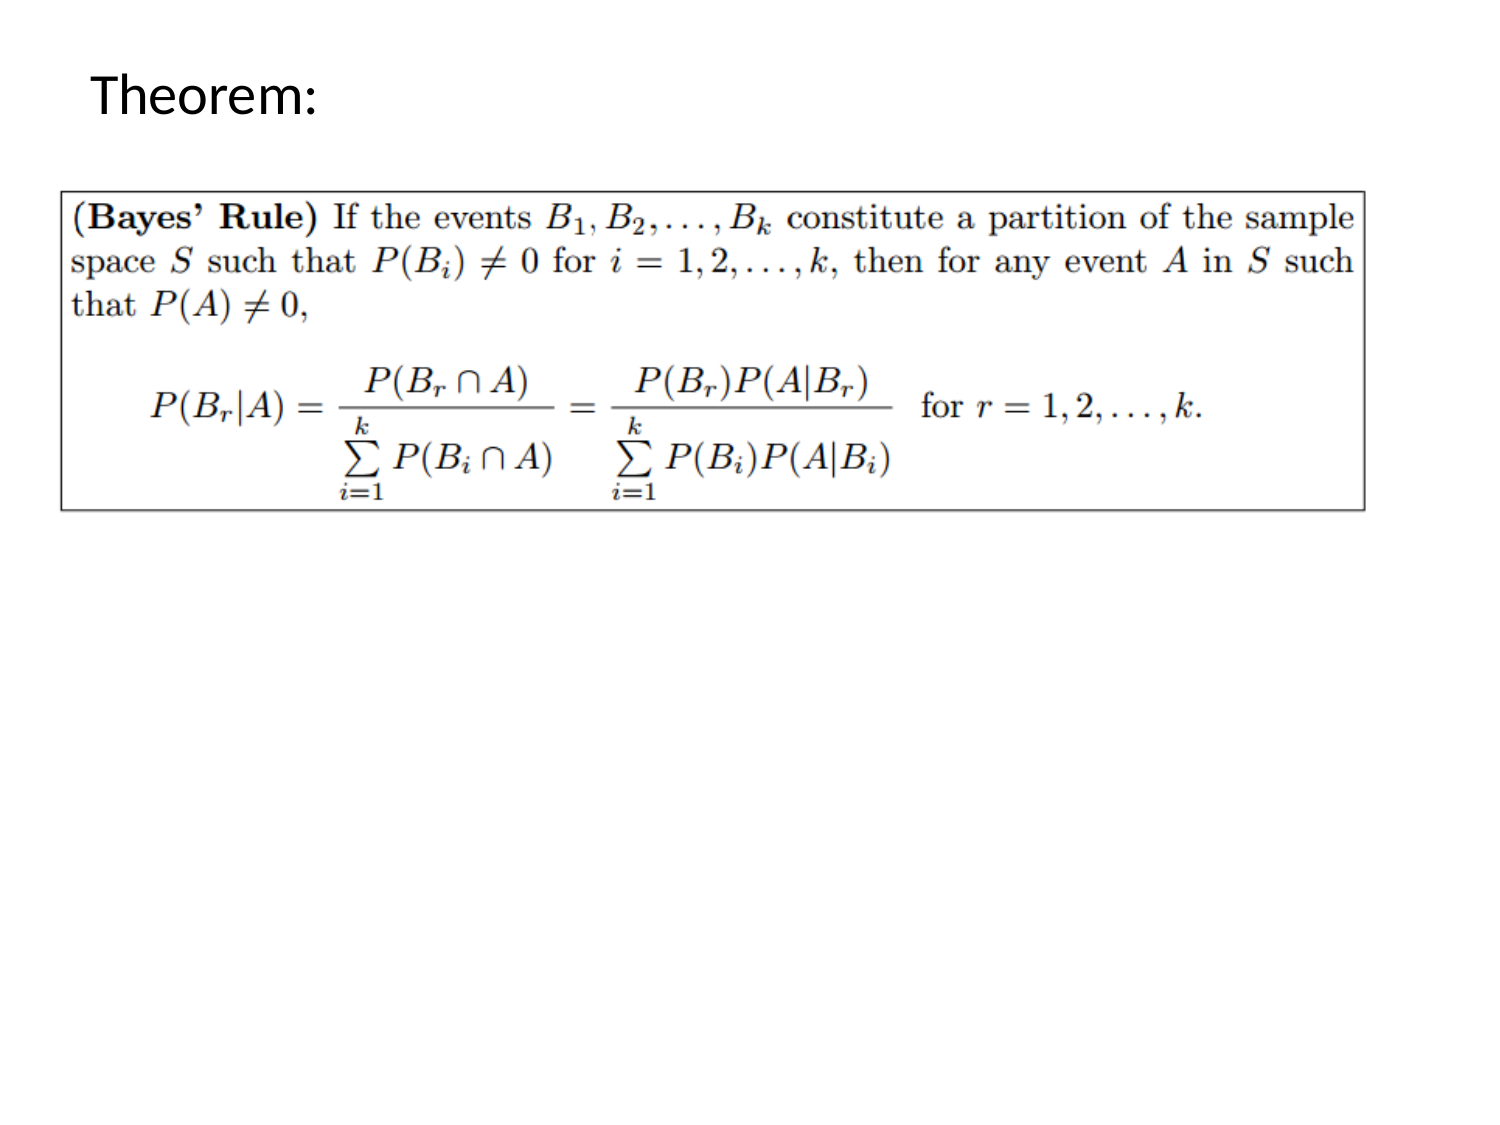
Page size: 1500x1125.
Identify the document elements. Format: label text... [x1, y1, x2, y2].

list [49, 174, 1401, 536]
title Theorem: [75, 45, 1425, 138]
